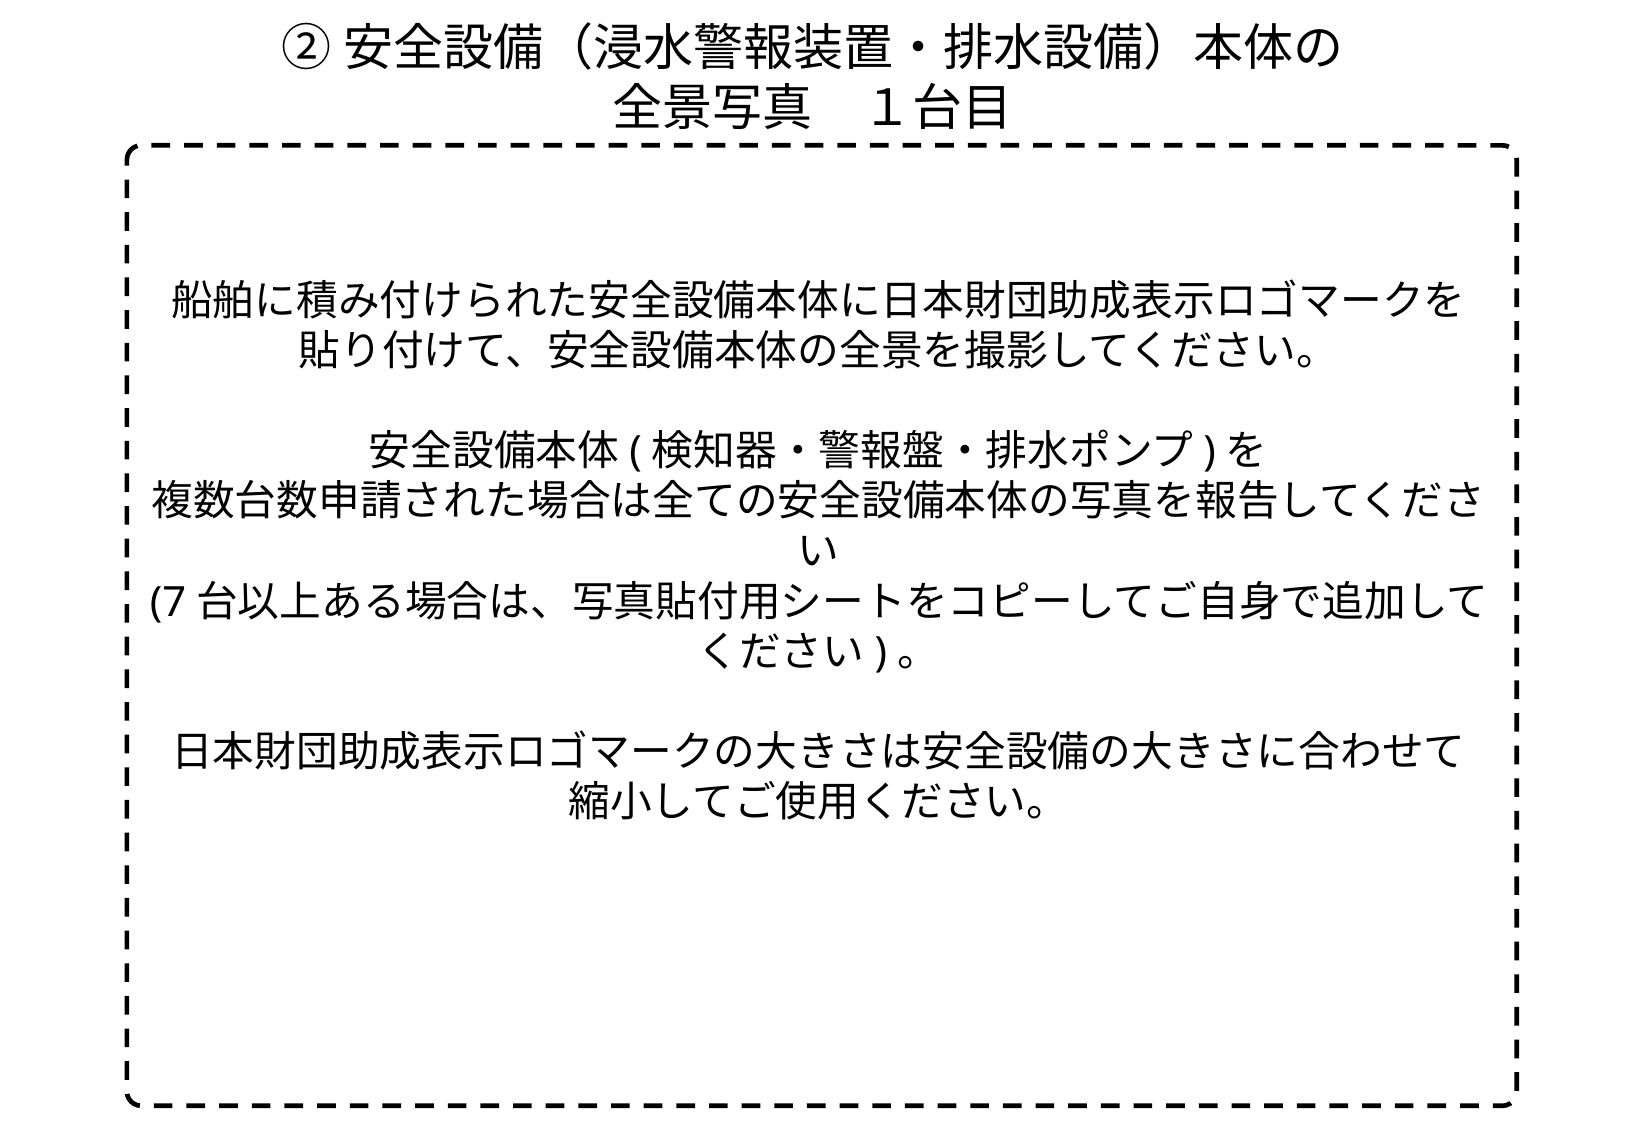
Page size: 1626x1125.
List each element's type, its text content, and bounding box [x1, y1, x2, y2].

text_box [124, 143, 1519, 1108]
text_box 船舶に積み付けられた安全設備本体に日本財団助成表示ロゴマークを 貼り付けて、安全設備本体の全景を撮影してください。 安全設備本体(検知器・警報盤・排水ポンプ)を 複数台数申請された場合は全ての安全設備本体の写真を報告してください (7台以上ある場合は、写真貼付用シートをコピーしてご自身で追加してください)。 日本財団助成表示ロゴマークの大きさは安全設備の大きさに合わせて 縮小してご使用ください。 [126, 266, 1510, 832]
text_box ②安全設備（浸水警報装置・排水設備）本体の 全景写真 １台目 [43, 8, 1582, 143]
